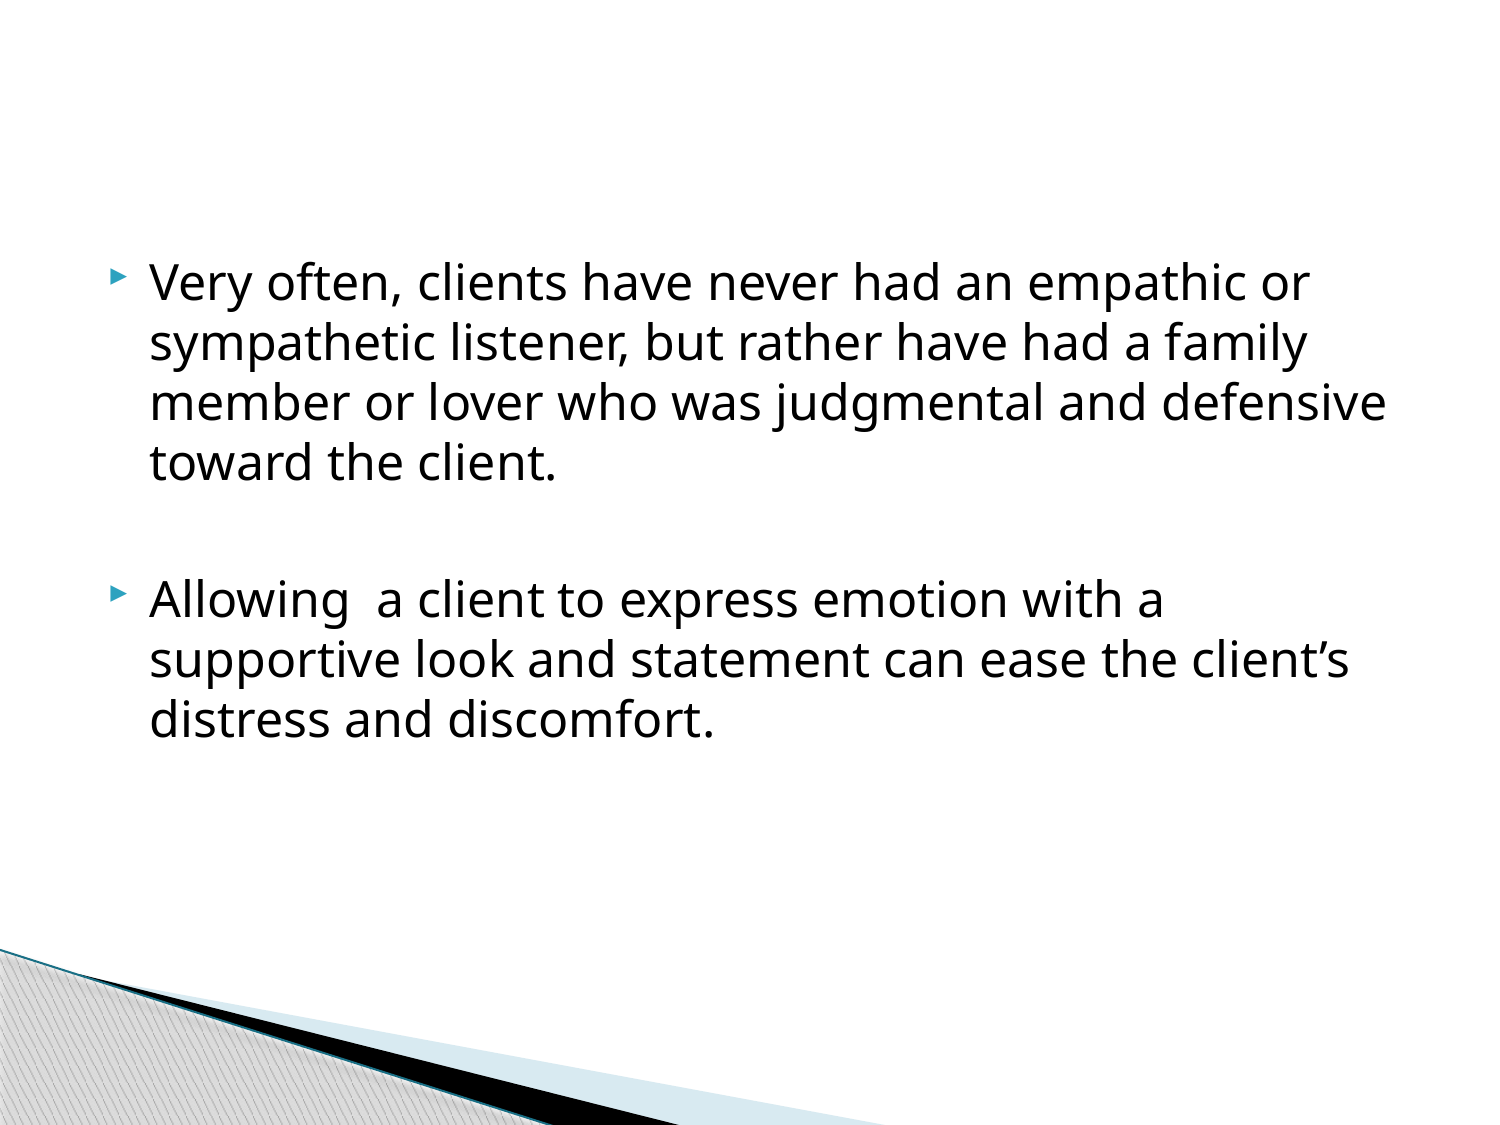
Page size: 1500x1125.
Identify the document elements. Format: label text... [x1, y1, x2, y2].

list Very often, clients have never had an empathic or sympathetic listener, but rather have had a family member or lover who was judgmental and defensive toward the client. Allowing a client to express emotion with a supportive look and statement can ease the client’s distress and discomfort. [75, 243, 1425, 986]
